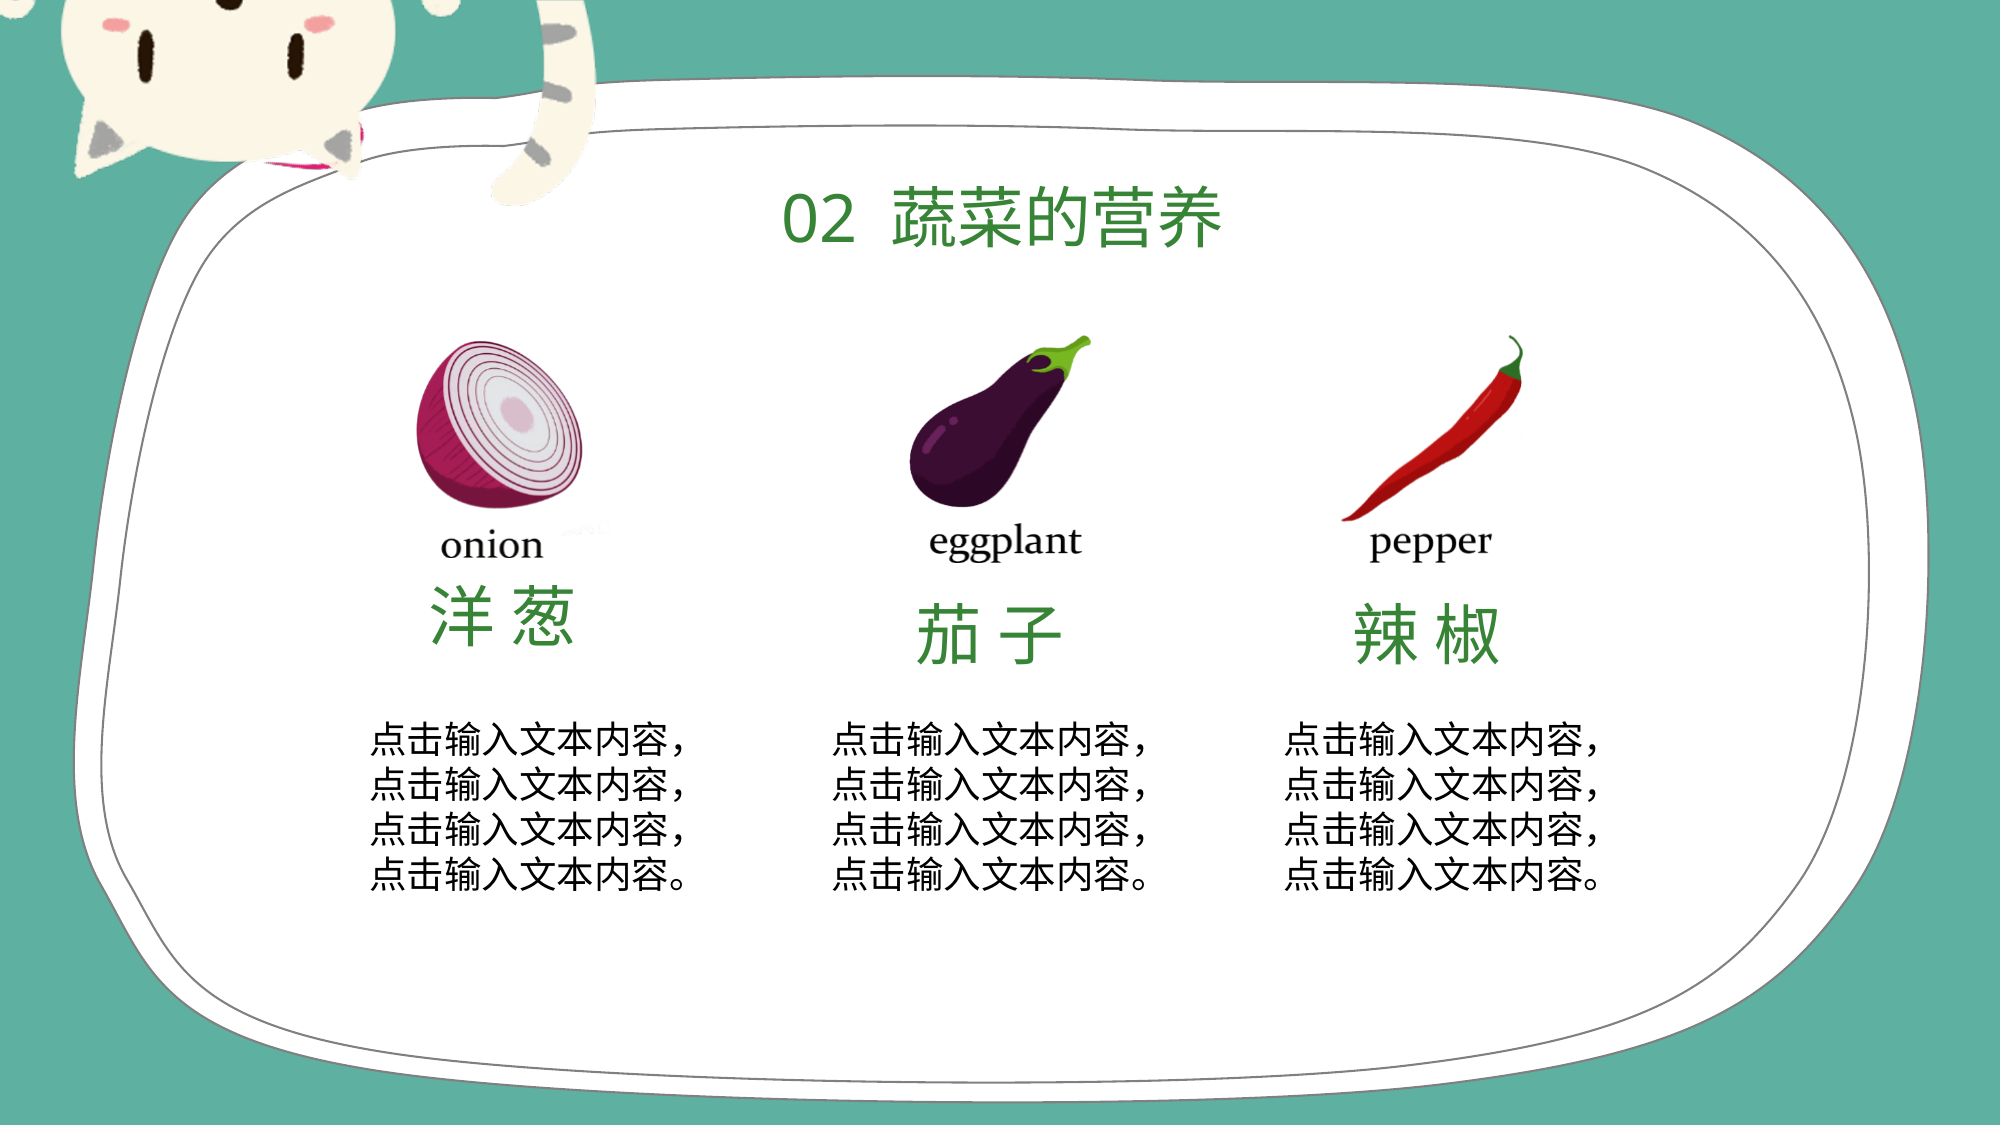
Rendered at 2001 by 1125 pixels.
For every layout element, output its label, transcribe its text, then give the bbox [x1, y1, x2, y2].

picture [414, 340, 611, 558]
text_box 洋 葱 [414, 567, 662, 663]
text_box 茄 子 [900, 585, 1149, 681]
picture [0, 0, 597, 217]
text_box 点击输入文本内容，点击输入文本内容，点击输入文本内容，点击输入文本内容。 [354, 708, 722, 994]
text_box 02 蔬菜的营养 [766, 168, 1270, 264]
picture [1269, 335, 1577, 563]
text_box 辣 椒 [1338, 585, 1586, 681]
picture [909, 335, 1091, 563]
text_box 点击输入文本内容，点击输入文本内容，点击输入文本内容，点击输入文本内容。 [816, 708, 1184, 994]
text_box 点击输入文本内容，点击输入文本内容，点击输入文本内容，点击输入文本内容。 [1269, 708, 1636, 994]
